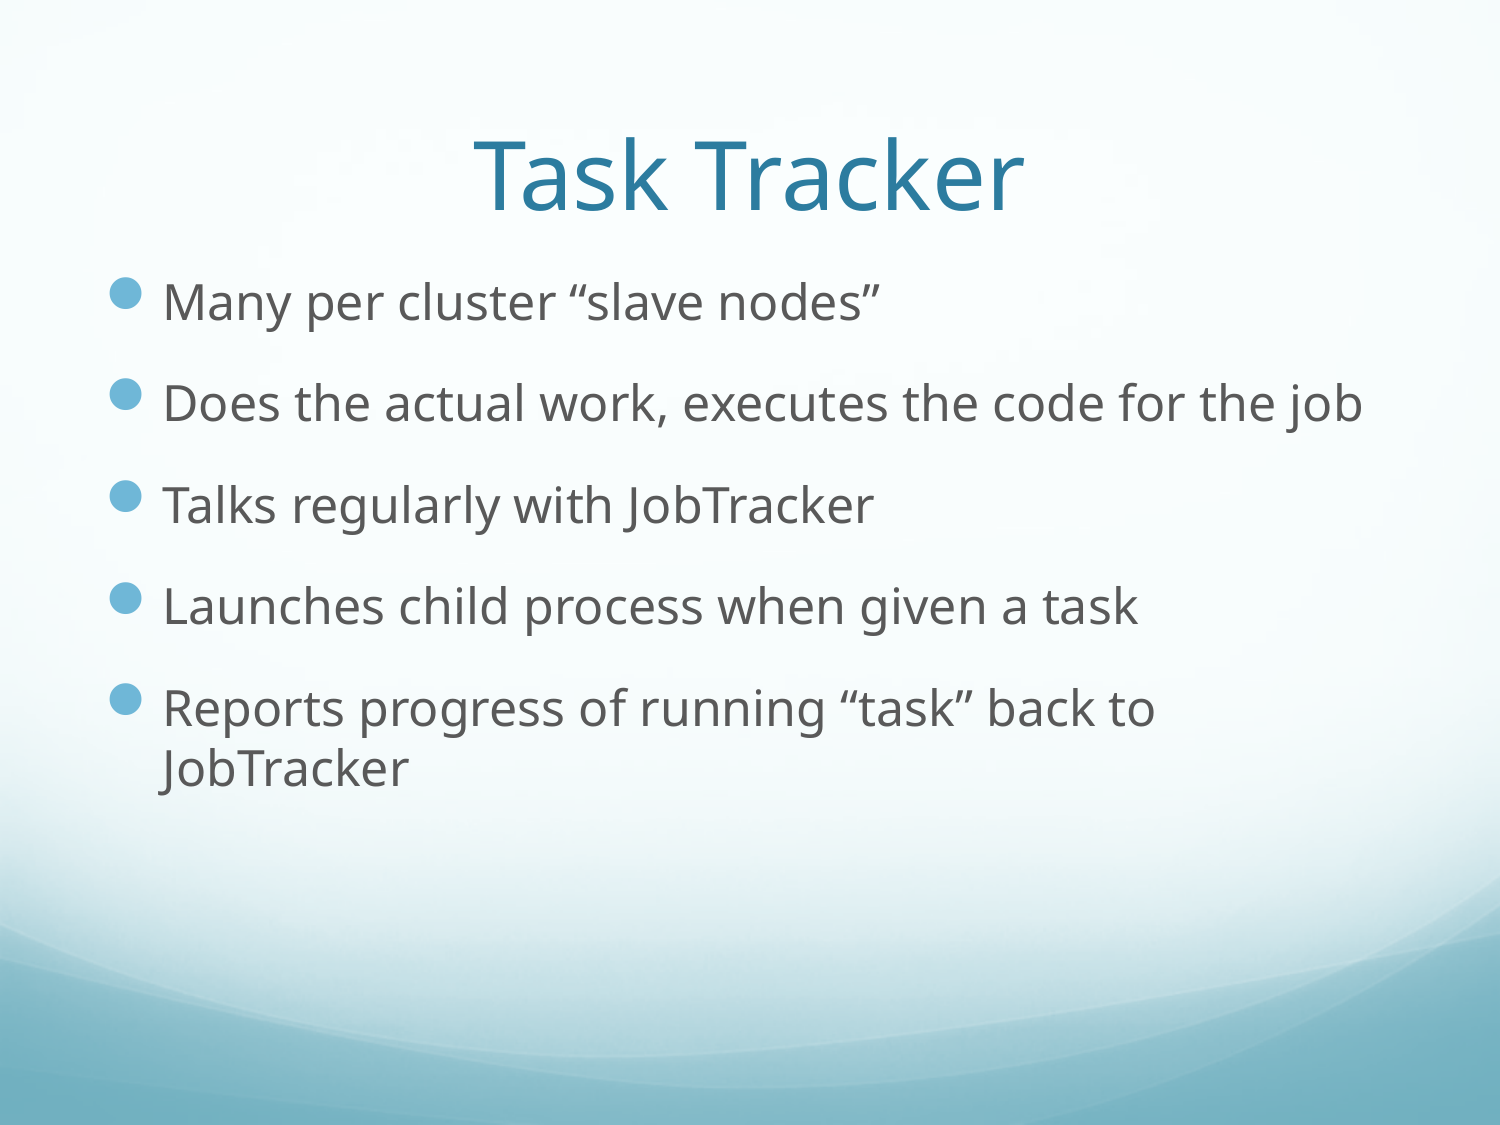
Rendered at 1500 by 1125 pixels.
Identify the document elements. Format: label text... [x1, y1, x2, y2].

list Many per cluster “slave nodes” Does the actual work, executes the code for the job Talks regularly with JobTracker Launches child process when given a task Reports progress of running “task” back to JobTracker [90, 262, 1410, 975]
title Task Tracker [90, 17, 1410, 237]
